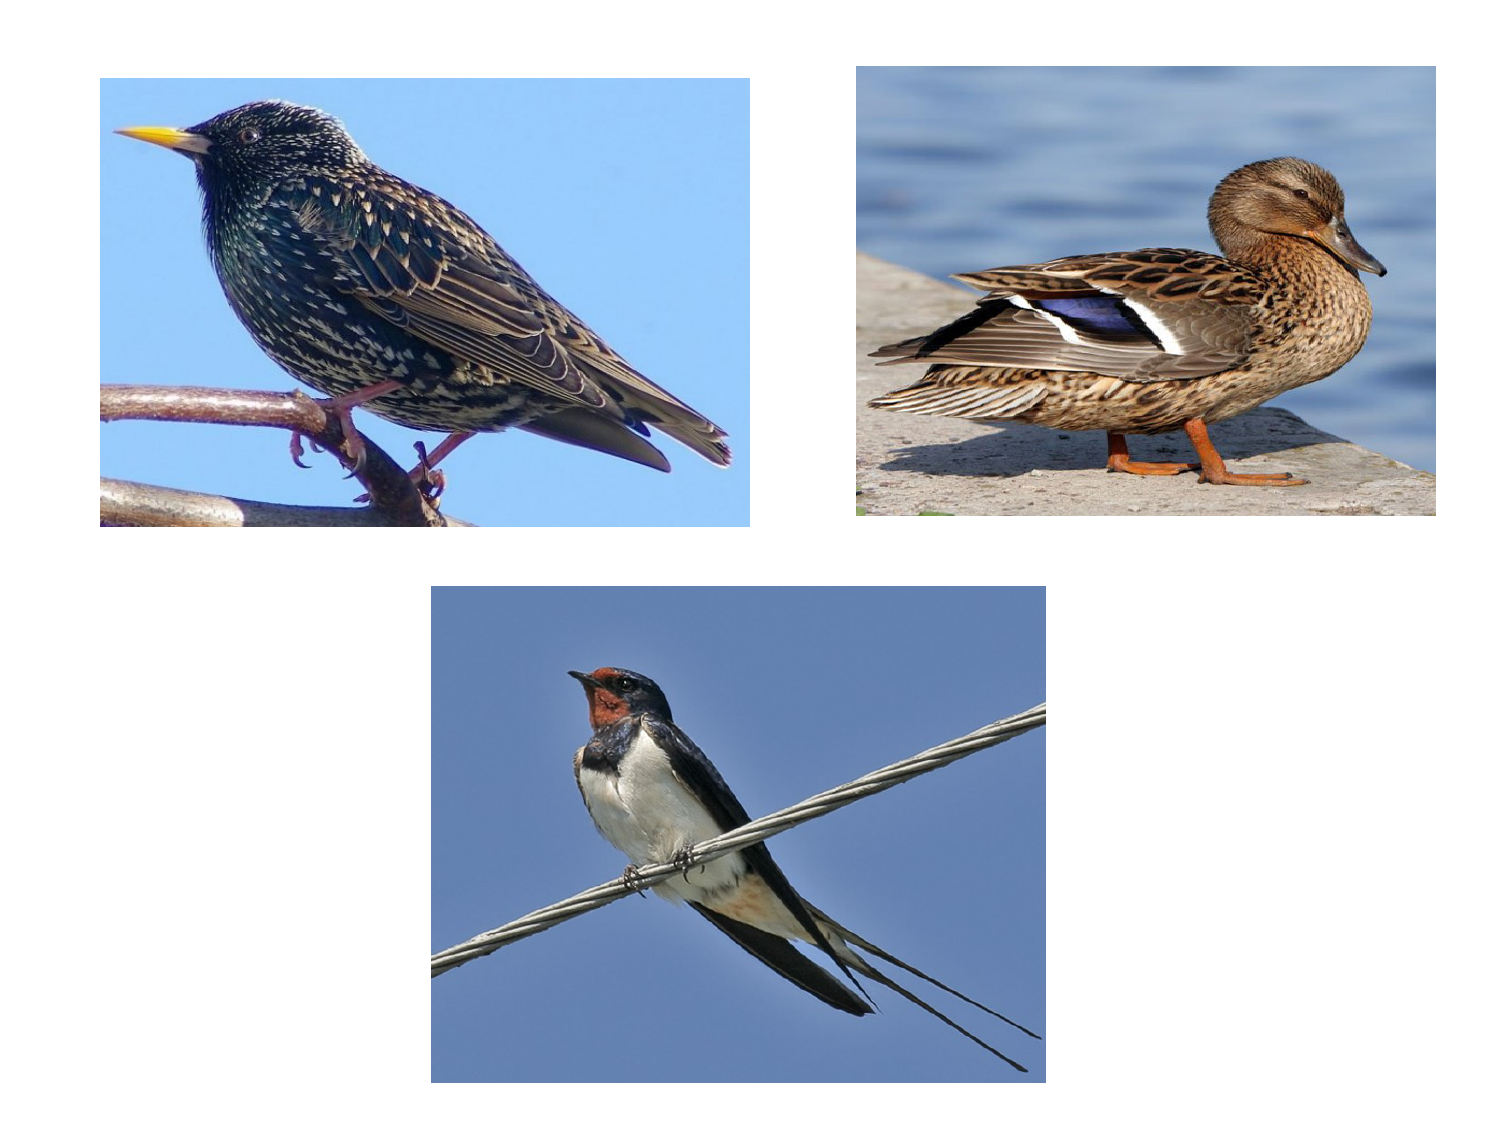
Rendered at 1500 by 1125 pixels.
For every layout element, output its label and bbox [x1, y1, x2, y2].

picture [856, 66, 1436, 516]
picture [430, 585, 1046, 1083]
list [100, 77, 751, 528]
